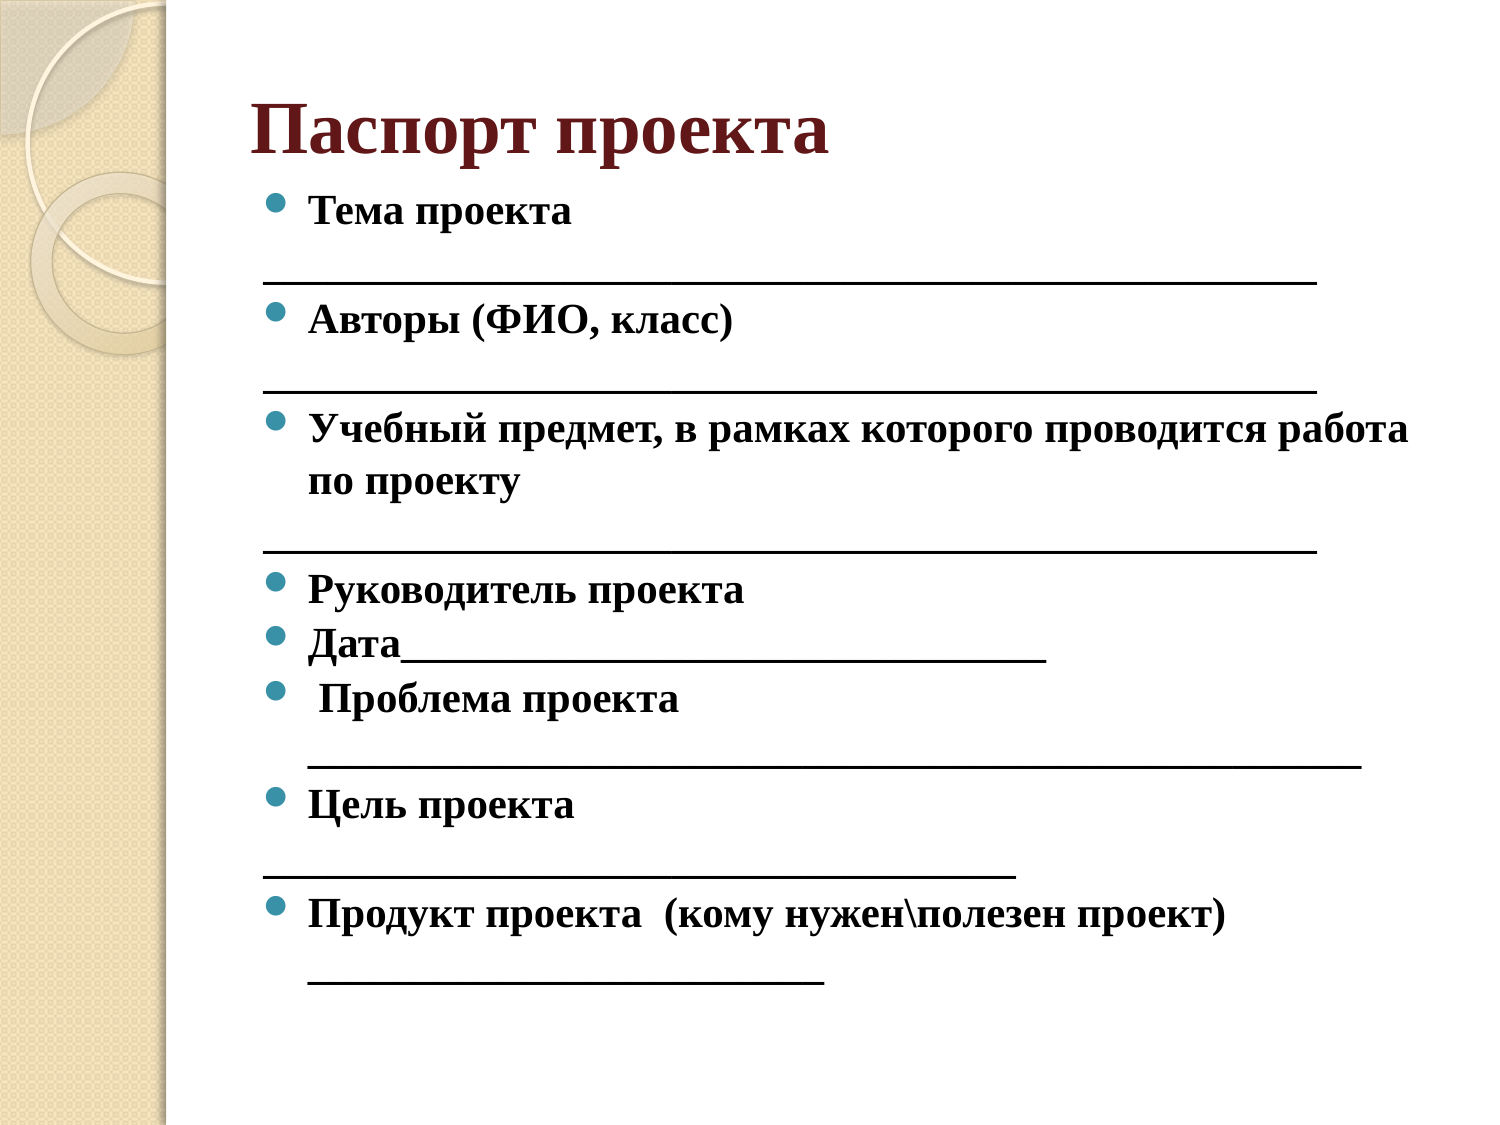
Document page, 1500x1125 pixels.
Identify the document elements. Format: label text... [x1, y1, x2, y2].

title Паспорт проекта [235, 45, 1466, 152]
list Тема проекта _________________________________________________ Авторы (ФИО, класс) _________________________________________________ Учебный предмет, в рамках которого проводится работа по проекту _________________________________________________ Руководитель проекта Дата______________________________ Проблема проекта _________________________________________________ Цель проекта ___________________________________ Продукт проекта (кому нужен\полезен проект) ________________________ [235, 152, 1466, 1025]
